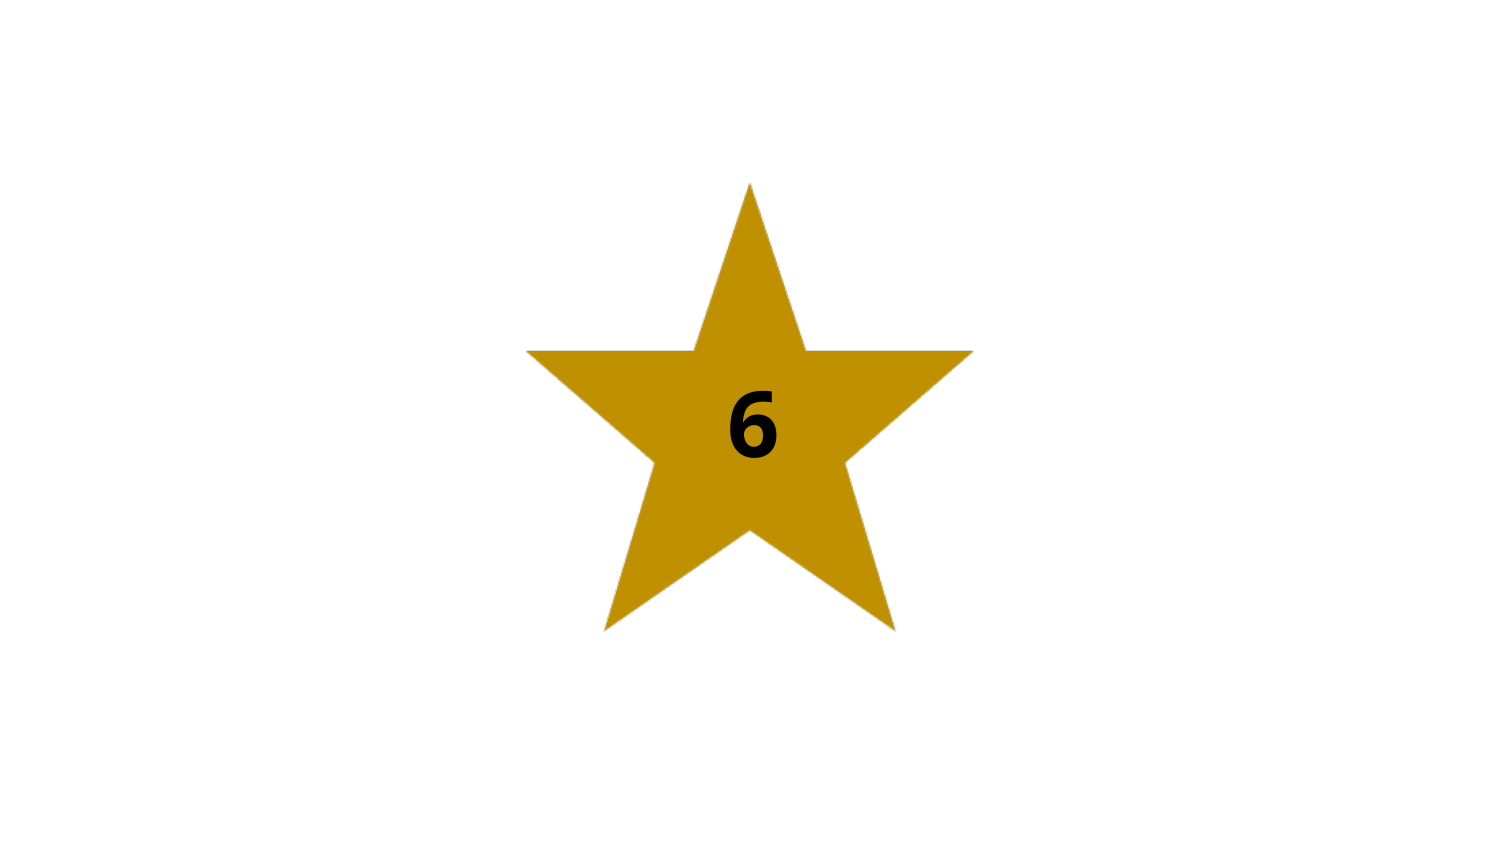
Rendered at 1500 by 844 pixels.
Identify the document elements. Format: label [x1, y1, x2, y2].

text_box [490, 148, 1010, 668]
